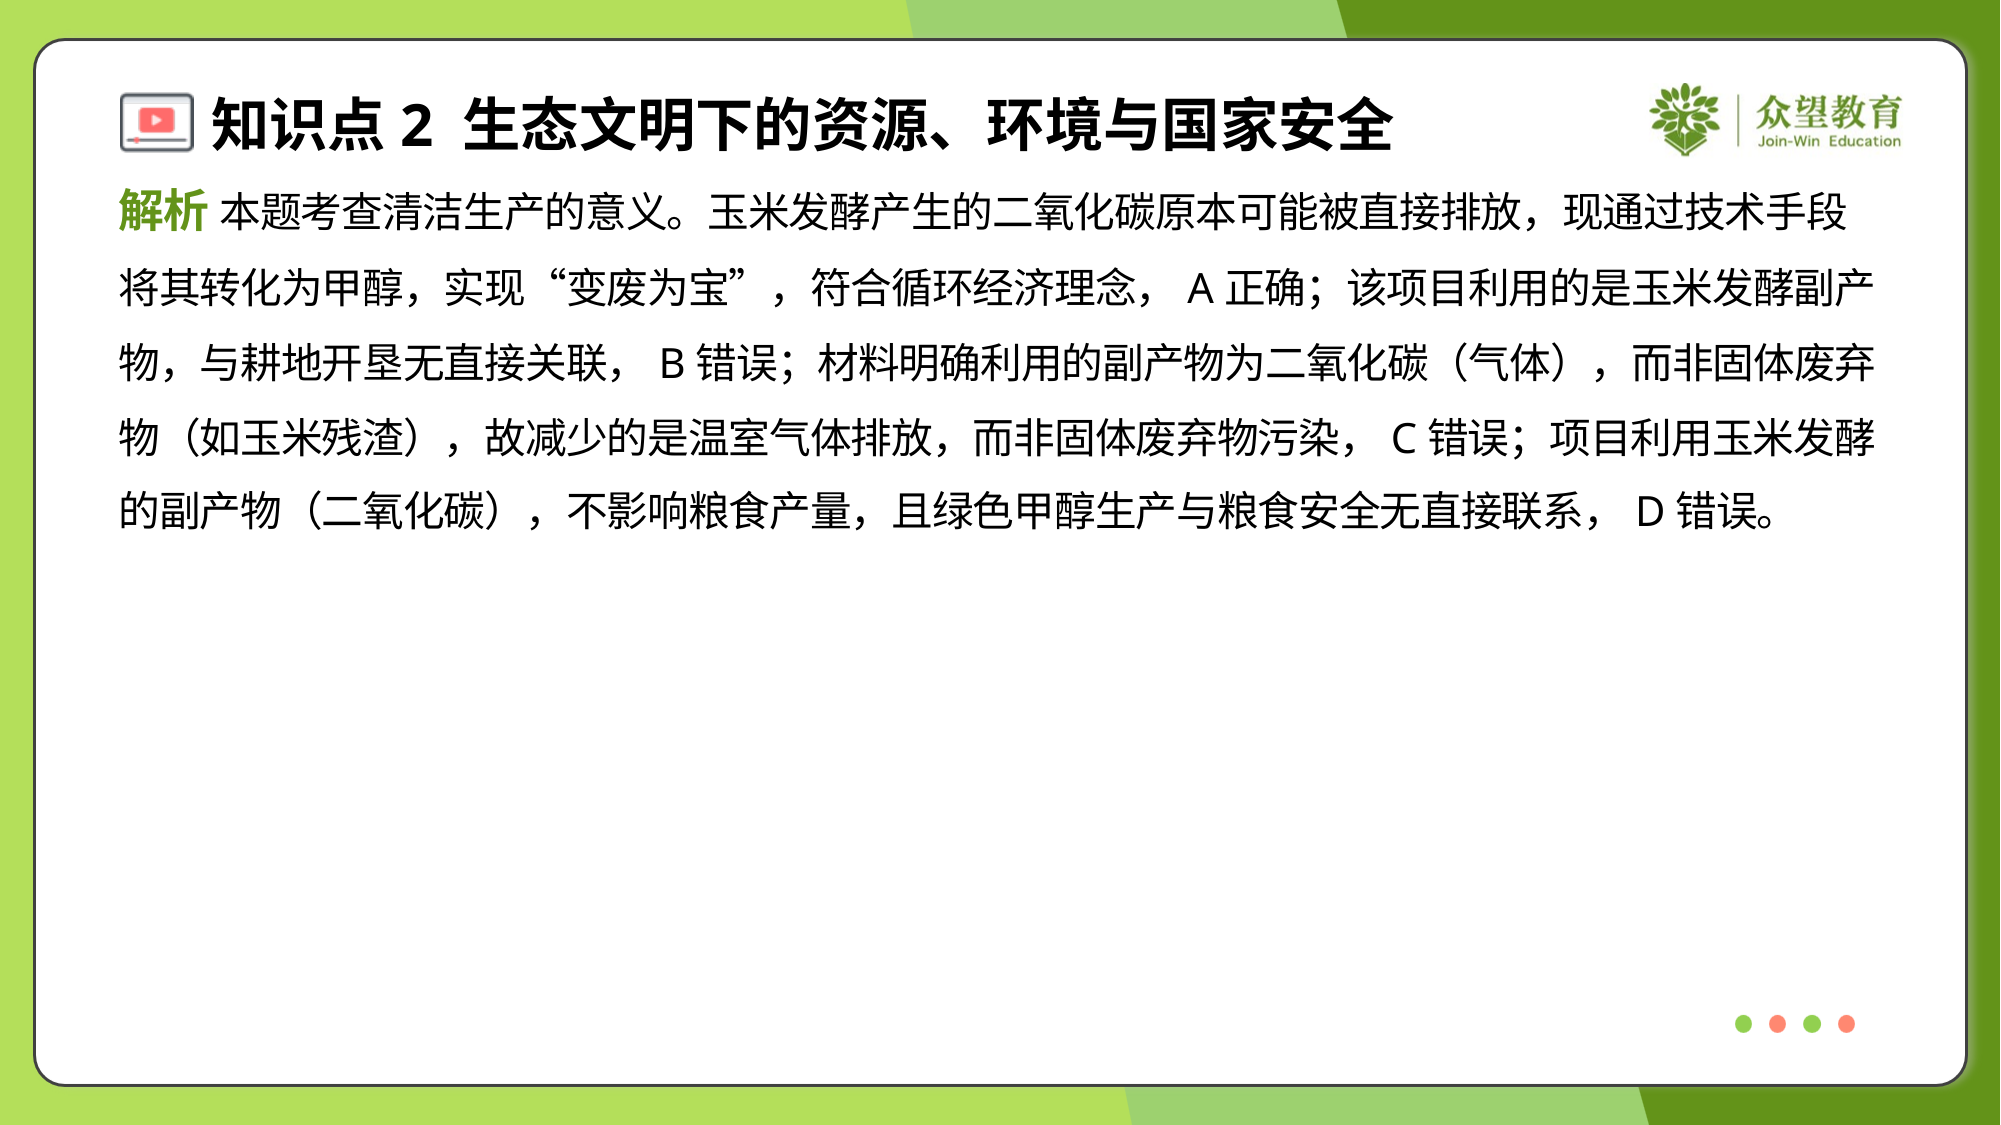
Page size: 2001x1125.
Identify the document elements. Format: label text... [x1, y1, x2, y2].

text_box 解析 本题考查清洁生产的意义。玉米发酵产生的二氧化碳原本可能被直接排放，现通过技术手段 将其转化为甲醇，实现“变废为宝”，符合循环经济理念，A正确；该项目利用的是玉米发酵副产 物，与耕地开垦无直接关联，B错误；材料明确利用的副产物为二氧化碳（气体），而非固体废弃 物（如玉米残渣），故减少的是温室气体排放，而非固体废弃物污染，C错误；项目利用玉米发酵 的副产物（二氧化碳），不影响粮食产量，且绿色甲醇生产与粮食安全无直接联系，D错误。 [118, 159, 1883, 527]
picture [0, 0, 2000, 1125]
